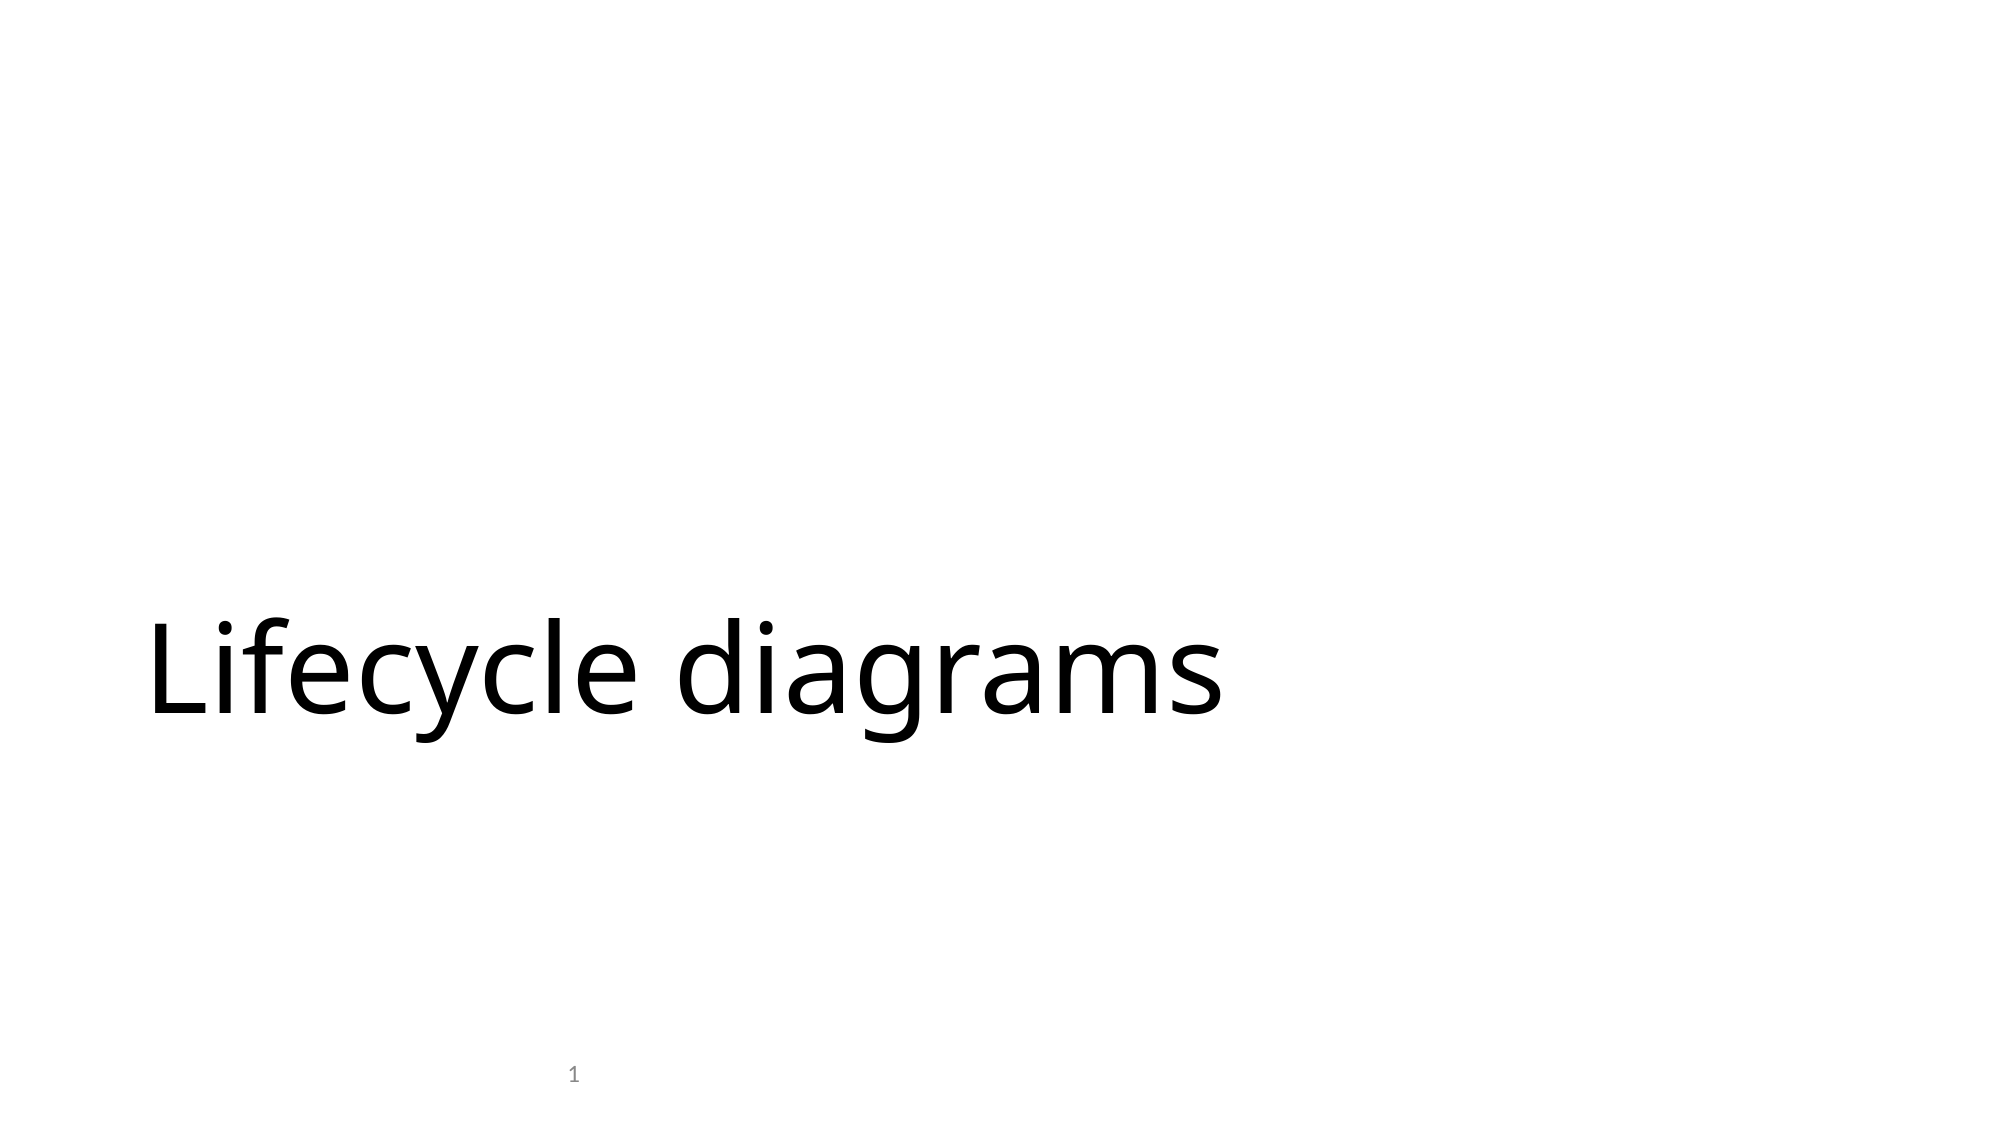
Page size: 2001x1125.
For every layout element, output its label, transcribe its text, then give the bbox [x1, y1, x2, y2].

slide_number 1 [556, 1050, 588, 1096]
title Lifecycle diagrams [135, 279, 1862, 749]
